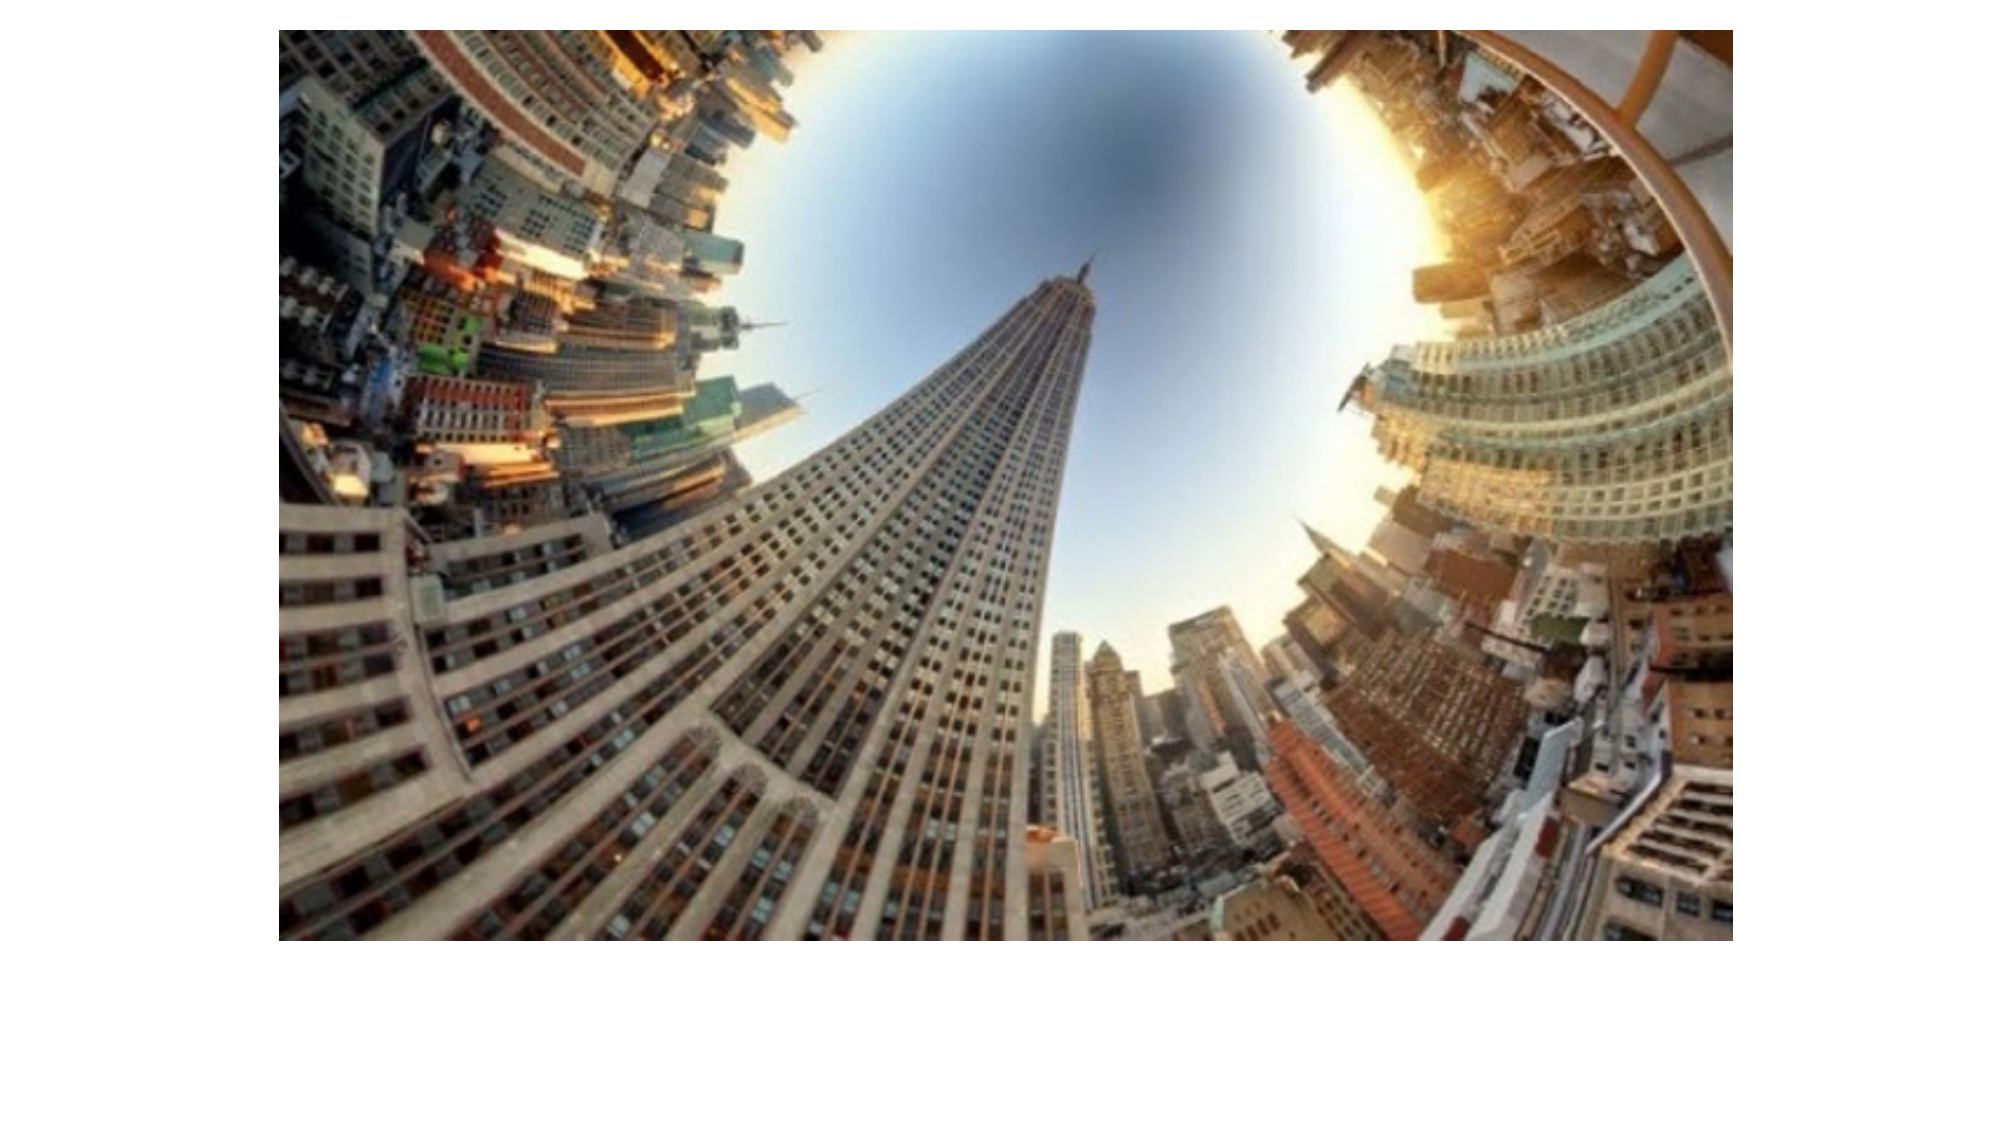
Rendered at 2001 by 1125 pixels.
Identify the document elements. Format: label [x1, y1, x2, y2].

picture [279, 30, 1733, 941]
